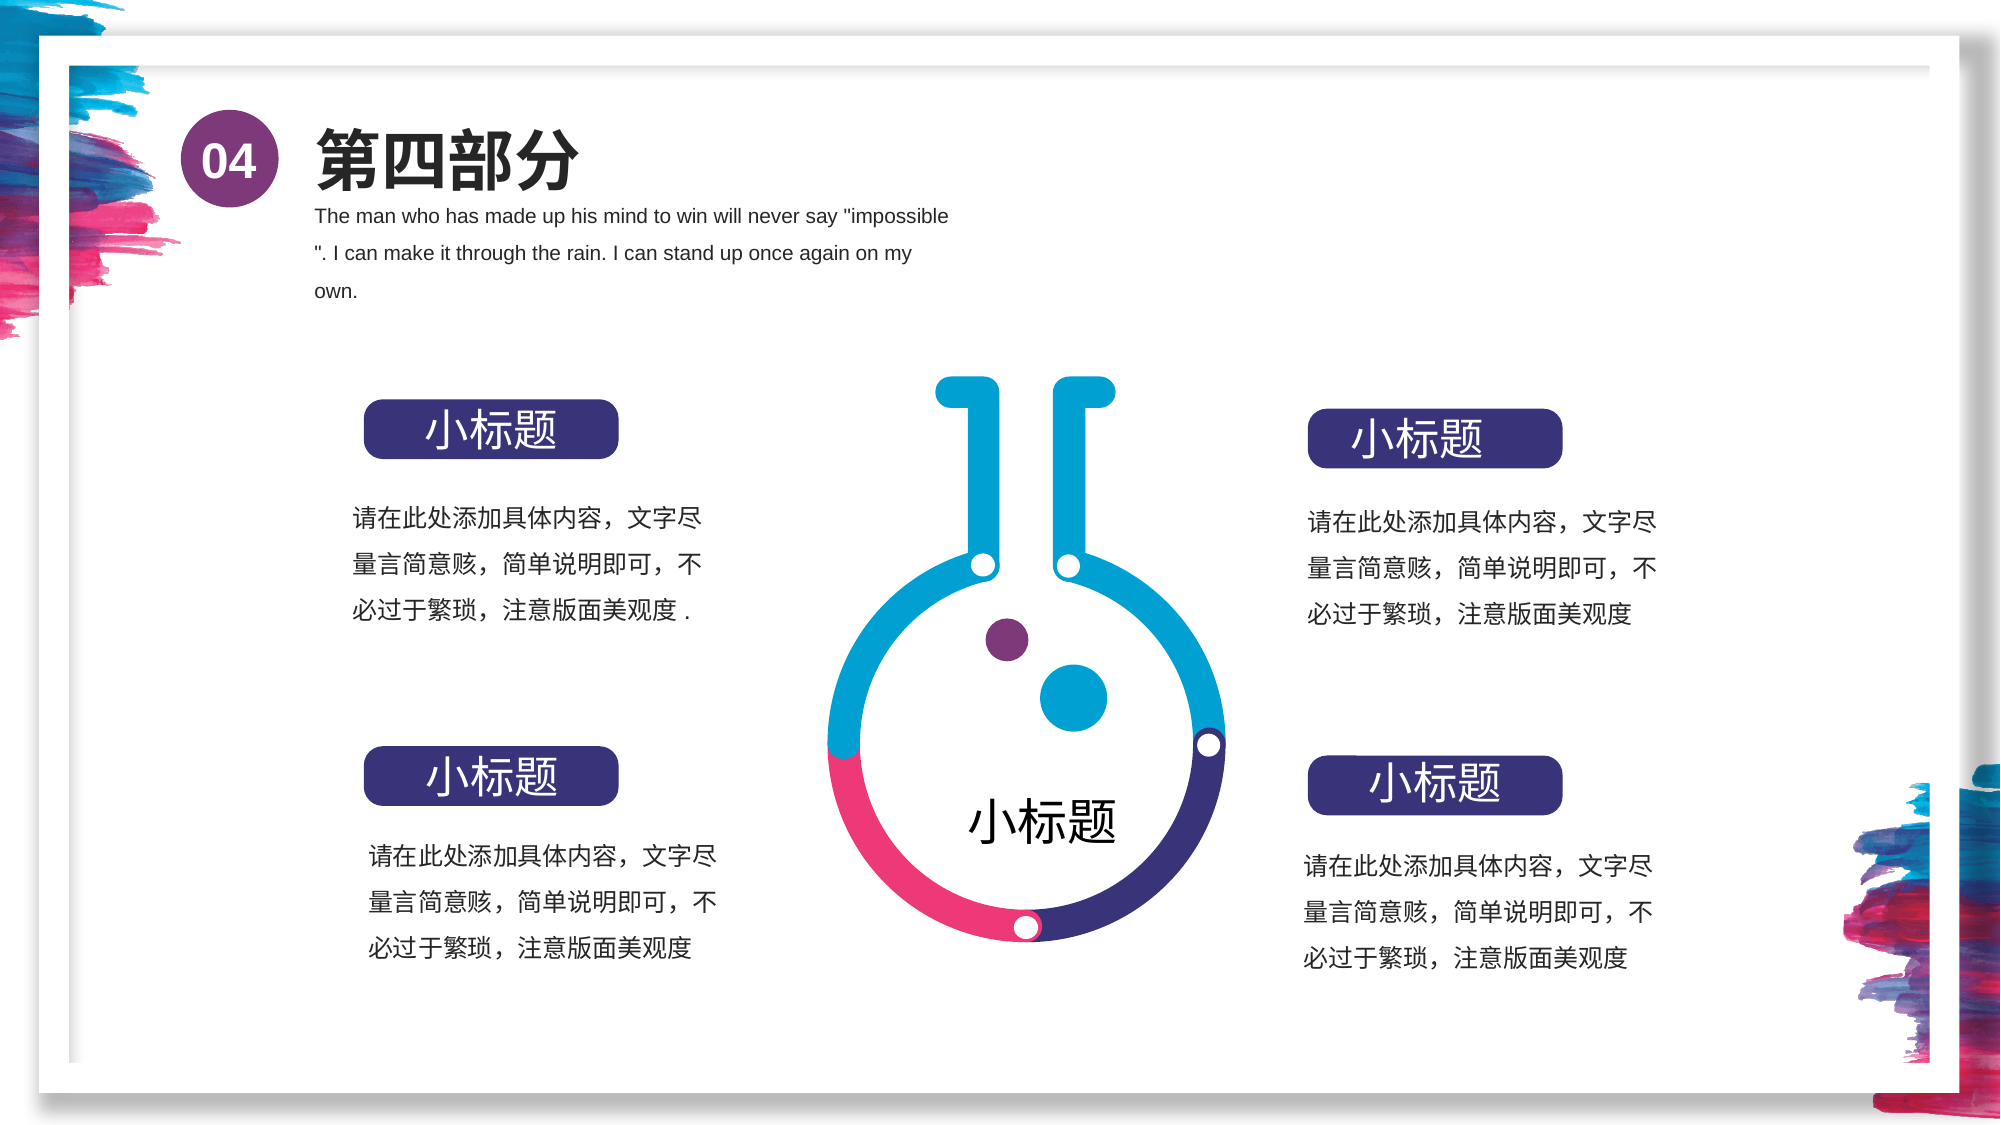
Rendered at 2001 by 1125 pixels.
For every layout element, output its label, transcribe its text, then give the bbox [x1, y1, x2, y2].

text_box 请在此处添加具体内容，文字尽量言简意赅，简单说明即可，不必过于繁琐，注意版面美观度. [352, 487, 706, 625]
text_box [181, 134, 186, 183]
text_box 请在此处添加具体内容，文字尽量言简意赅，简单说明即可，不必过于繁琐，注意版面美观度 [1303, 834, 1657, 973]
text_box 请在此处添加具体内容，文字尽量言简意赅，简单说明即可，不必过于繁琐，注意版面美观度 [368, 824, 721, 963]
text_box [181, 35, 1960, 752]
text_box [362, 745, 382, 807]
text_box [1527, 407, 1564, 470]
text_box [197, 197, 262, 209]
text_box 小标题 [1325, 747, 1545, 816]
picture [0, 0, 181, 341]
text_box 小标题 [381, 394, 601, 463]
text_box [601, 398, 620, 460]
text_box [196, 108, 263, 121]
text_box [362, 398, 381, 460]
text_box 04 [186, 121, 280, 197]
text_box 请在此处添加具体内容，文字尽量言简意赅，简单说明即可，不必过于繁琐，注意版面美观度 [1307, 490, 1660, 629]
text_box [38, 341, 1843, 1094]
text_box [602, 745, 620, 807]
picture [1843, 752, 2000, 1125]
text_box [299, 95, 968, 270]
text_box [1306, 754, 1564, 817]
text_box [827, 376, 1226, 943]
text_box 小标题 [1307, 403, 1527, 472]
text_box 小标题 [382, 741, 602, 810]
